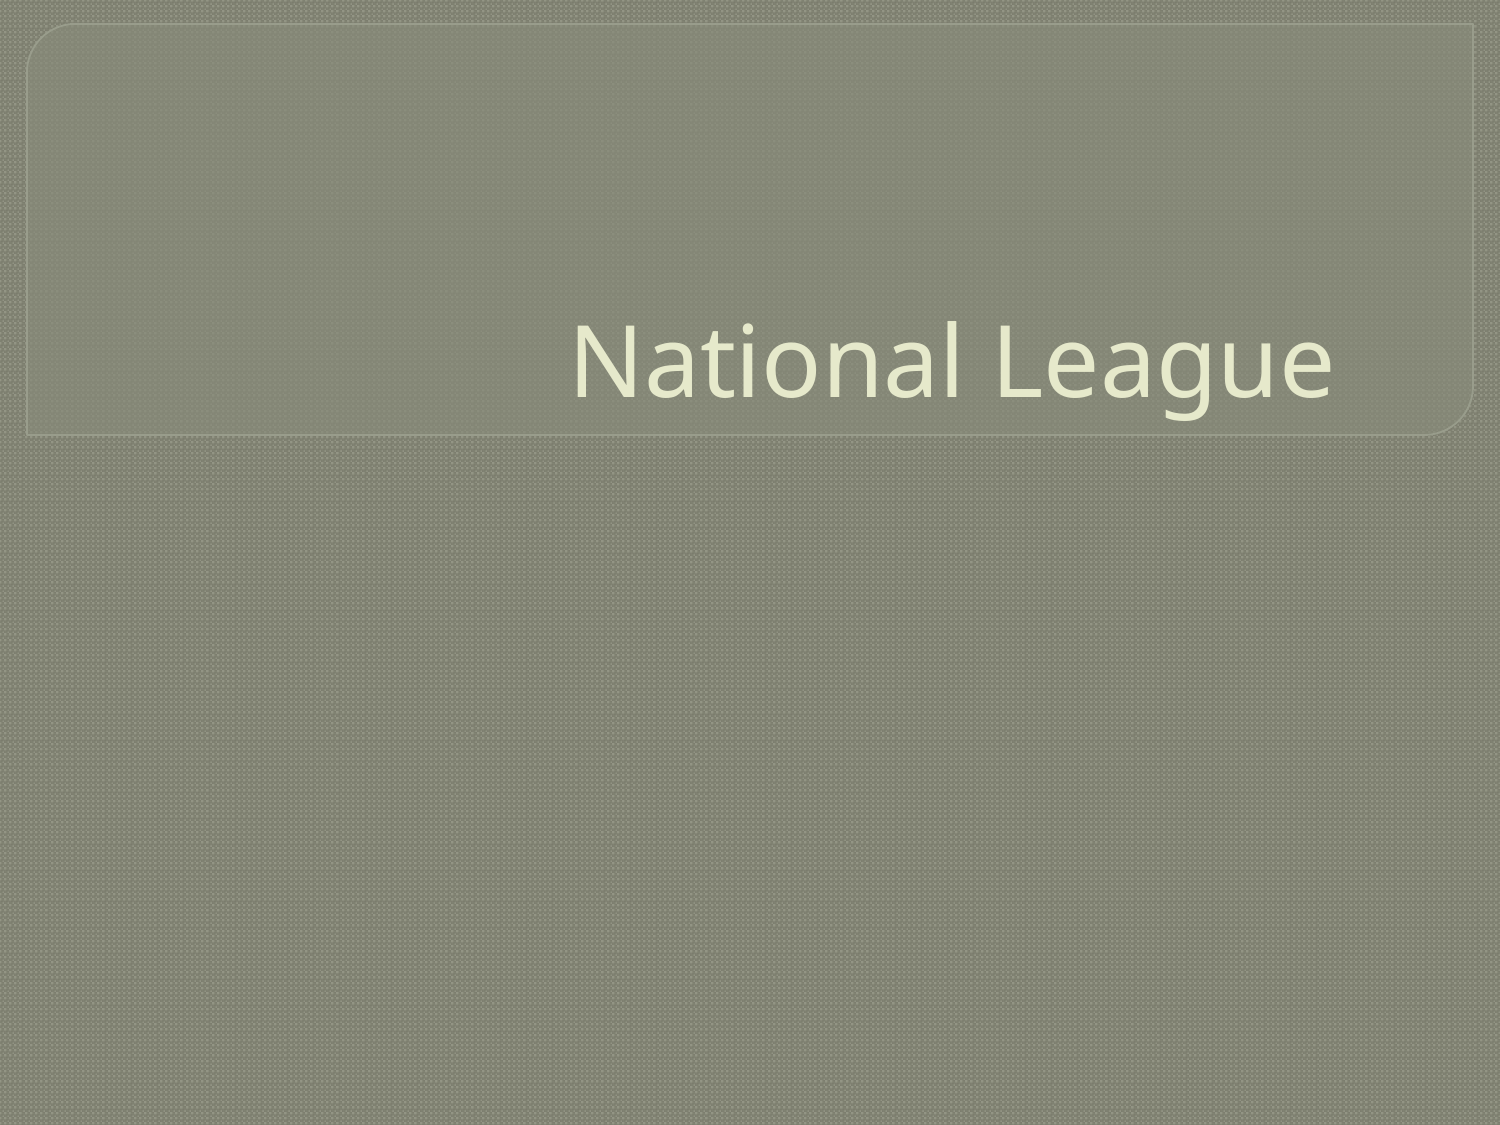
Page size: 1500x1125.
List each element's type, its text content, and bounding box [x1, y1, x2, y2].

title National League [76, 62, 1427, 425]
